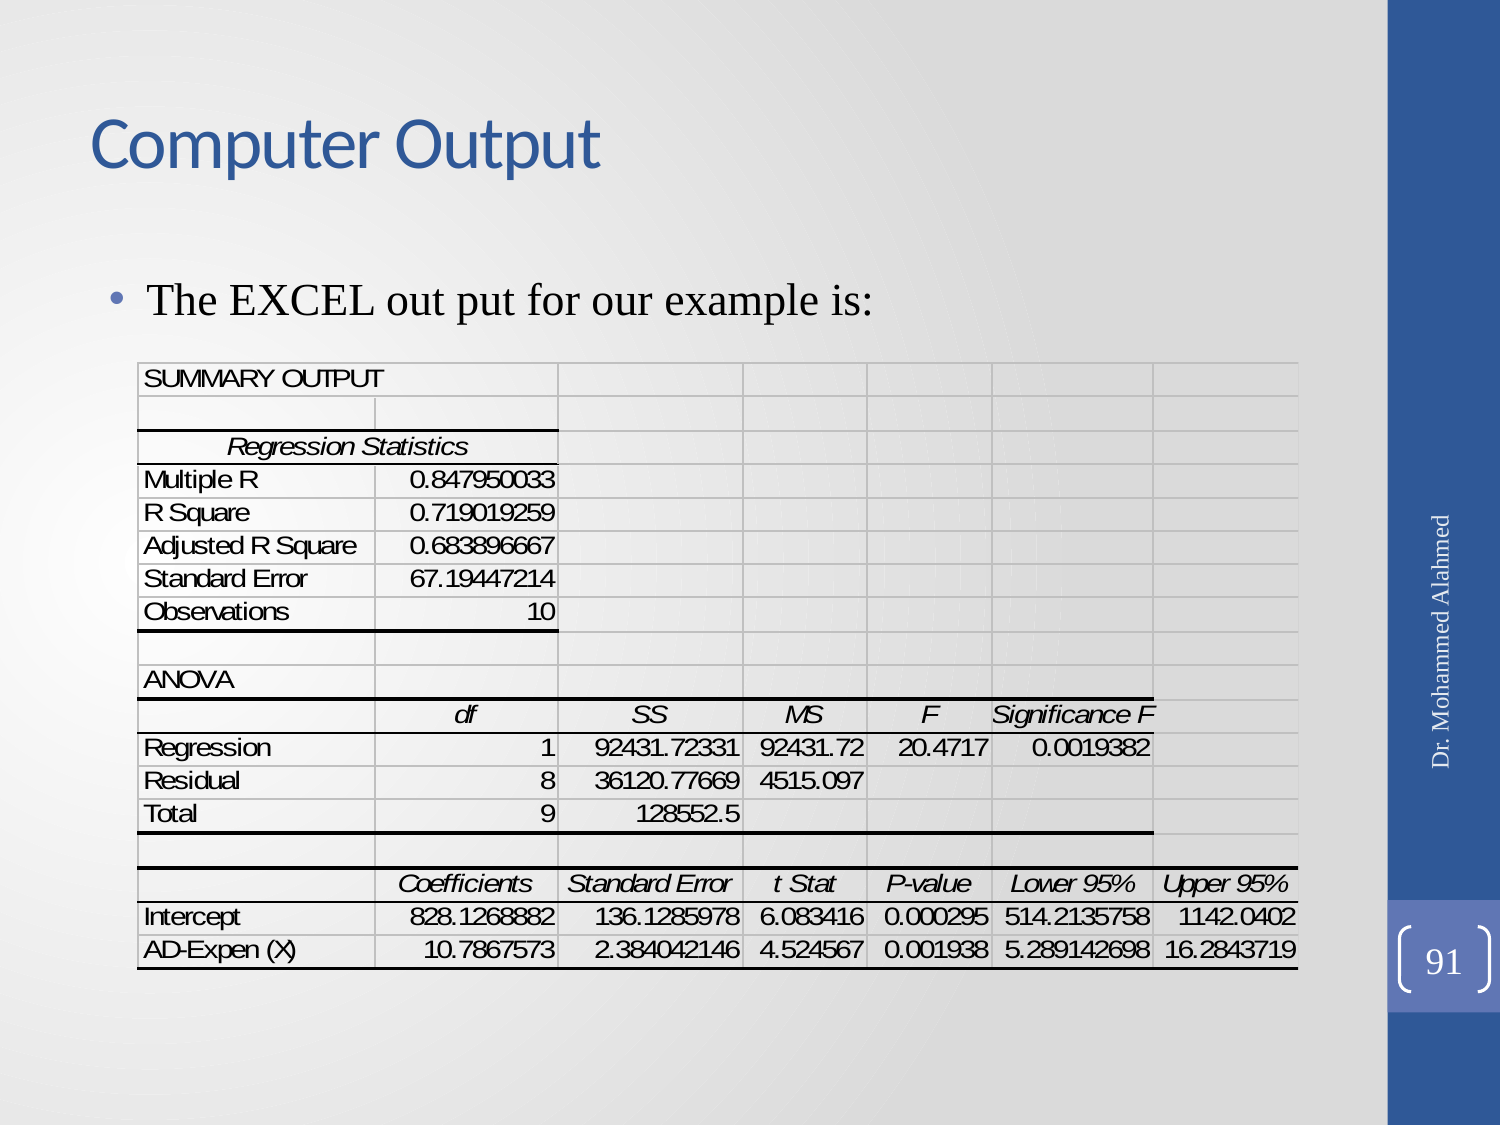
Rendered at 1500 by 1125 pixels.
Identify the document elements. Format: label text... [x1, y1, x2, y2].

footer Dr. Mohammed Alahmed [1408, 500, 1469, 889]
slide_number 91 [1397, 925, 1492, 994]
list The EXCEL out put for our example is: [75, 262, 1325, 1050]
title Computer Output [75, 45, 1325, 233]
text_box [136, 361, 1301, 972]
